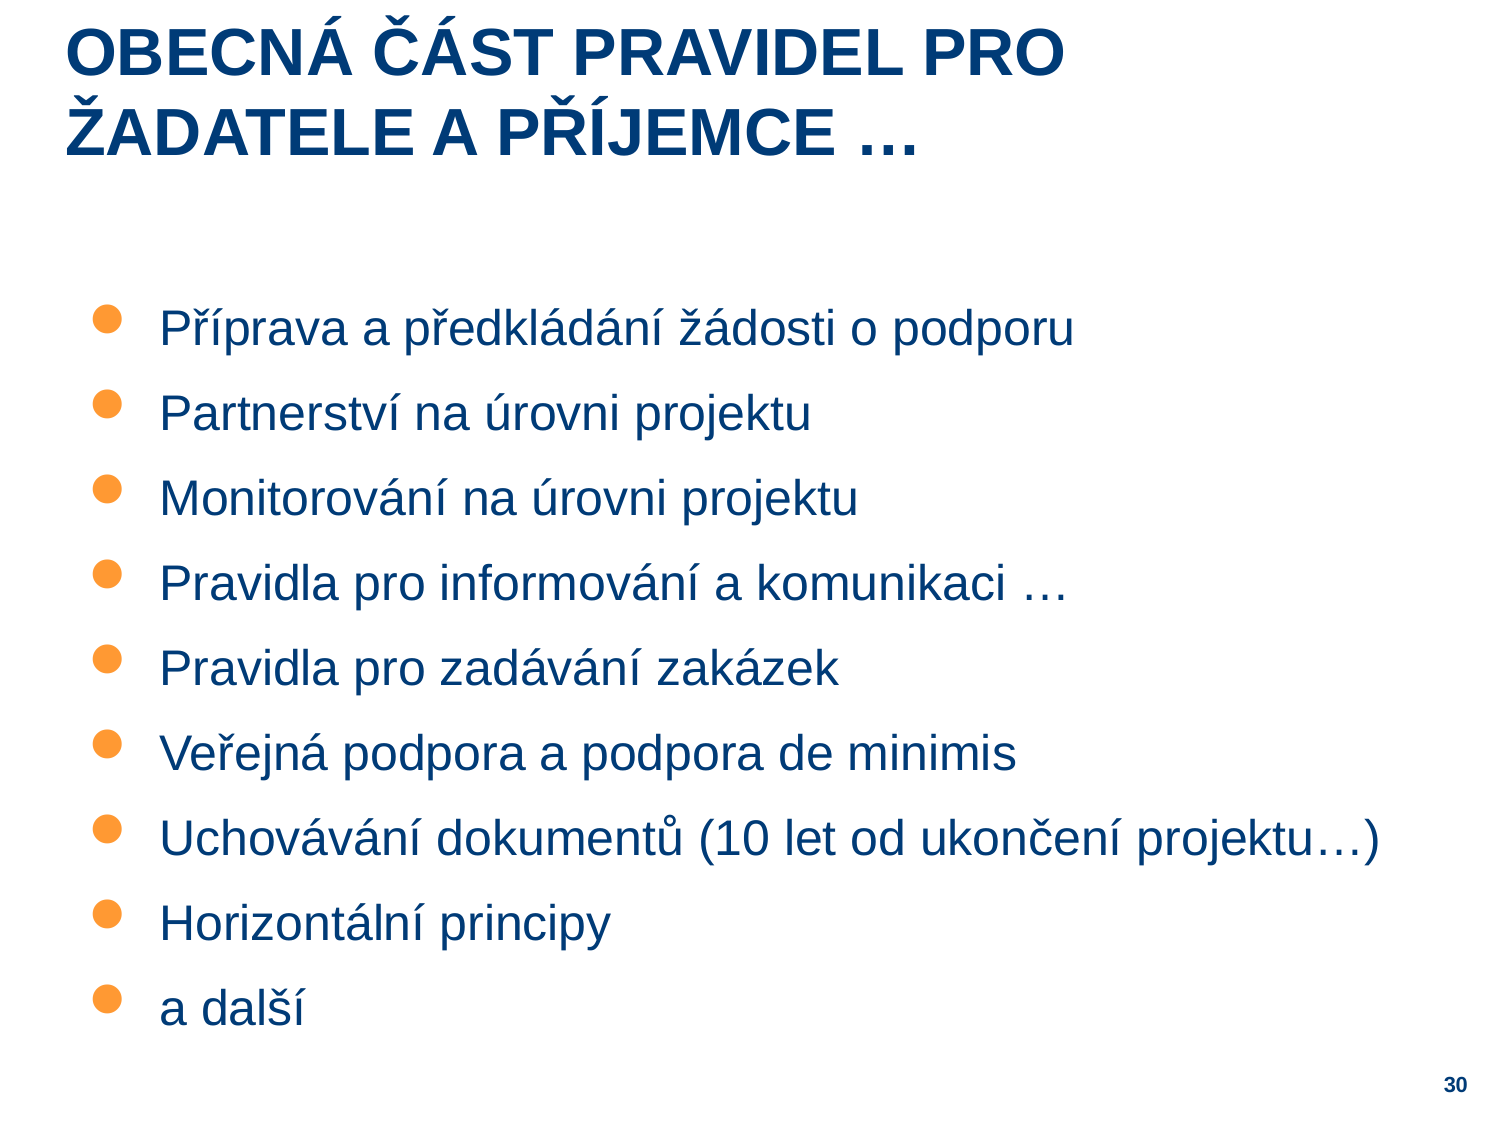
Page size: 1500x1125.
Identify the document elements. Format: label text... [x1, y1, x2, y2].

title Obecná část pravidel pro žadatele a příjemce … [59, 0, 1441, 178]
list Příprava a předkládání žádosti o podporu Partnerství na úrovni projektu Monitorování na úrovni projektu Pravidla pro informování a komunikaci … Pravidla pro zadávání zakázek Veřejná podpora a podpora de minimis Uchovávání dokumentů (10 let od ukončení projektu…) Horizontální principy a další [88, 295, 1412, 1004]
slide_number 30 [1417, 1068, 1495, 1099]
